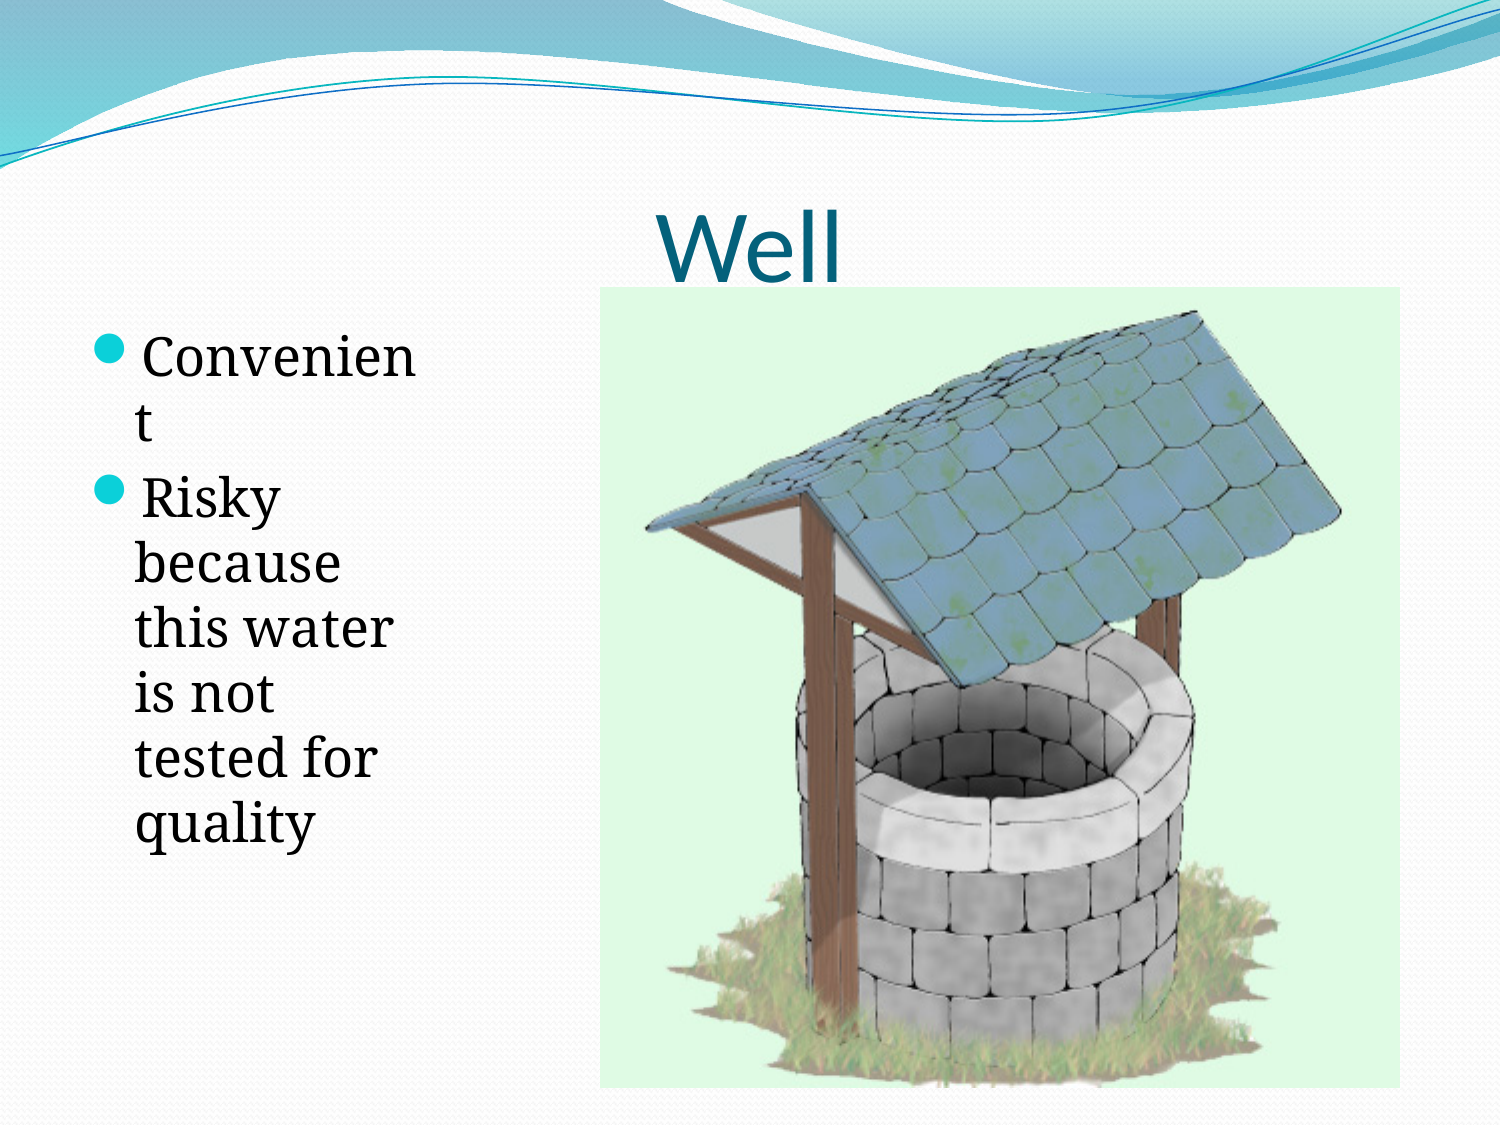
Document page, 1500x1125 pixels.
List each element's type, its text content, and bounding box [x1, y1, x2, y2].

title Well [74, 115, 1426, 304]
list Convenient Risky because this water is not tested for quality [74, 314, 451, 1043]
picture [599, 287, 1401, 1088]
